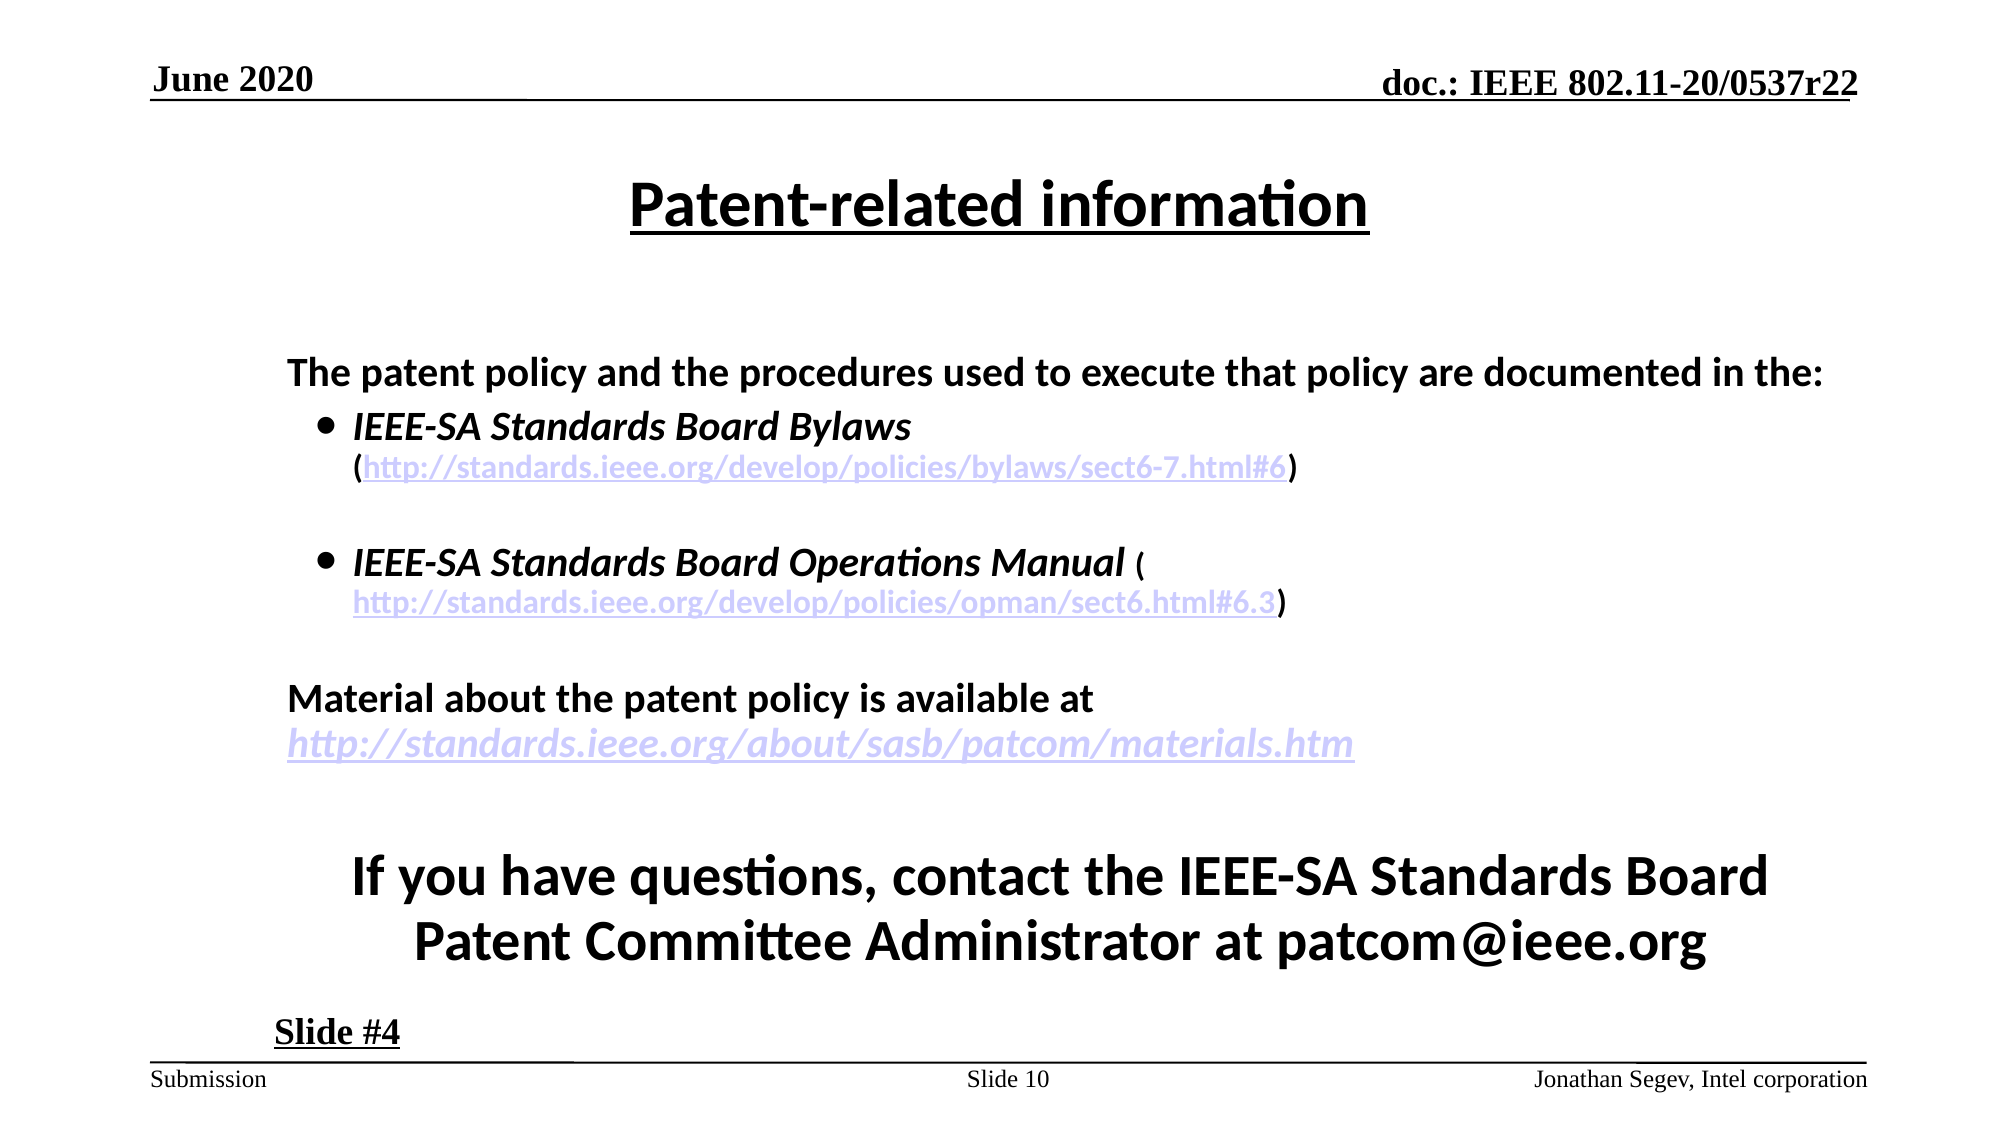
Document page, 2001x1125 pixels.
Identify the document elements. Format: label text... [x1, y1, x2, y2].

list The patent policy and the procedures used to execute that policy are documented in the: IEEE-SA Standards Board Bylaws (http://standards.ieee.org/develop/policies/bylaws/sect6-7.html#6) IEEE-SA Standards Board Operations Manual (http://standards.ieee.org/develop/policies/opman/sect6.html#6.3) Material about the patent policy is available at http://standards.ieee.org/about/sasb/patcom/materials.htm If you have questions, contact the IEEE-SA Standards Board Patent Committee Administrator at patcom@ieee.org [149, 324, 1850, 1000]
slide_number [152, 54, 563, 100]
slide_number Slide 10 [950, 1061, 1067, 1123]
text_box Slide #4 [259, 999, 416, 1060]
footer Jonathan Segev, Intel corporation [1171, 1061, 1869, 1093]
title Patent-related information [149, 112, 1850, 288]
